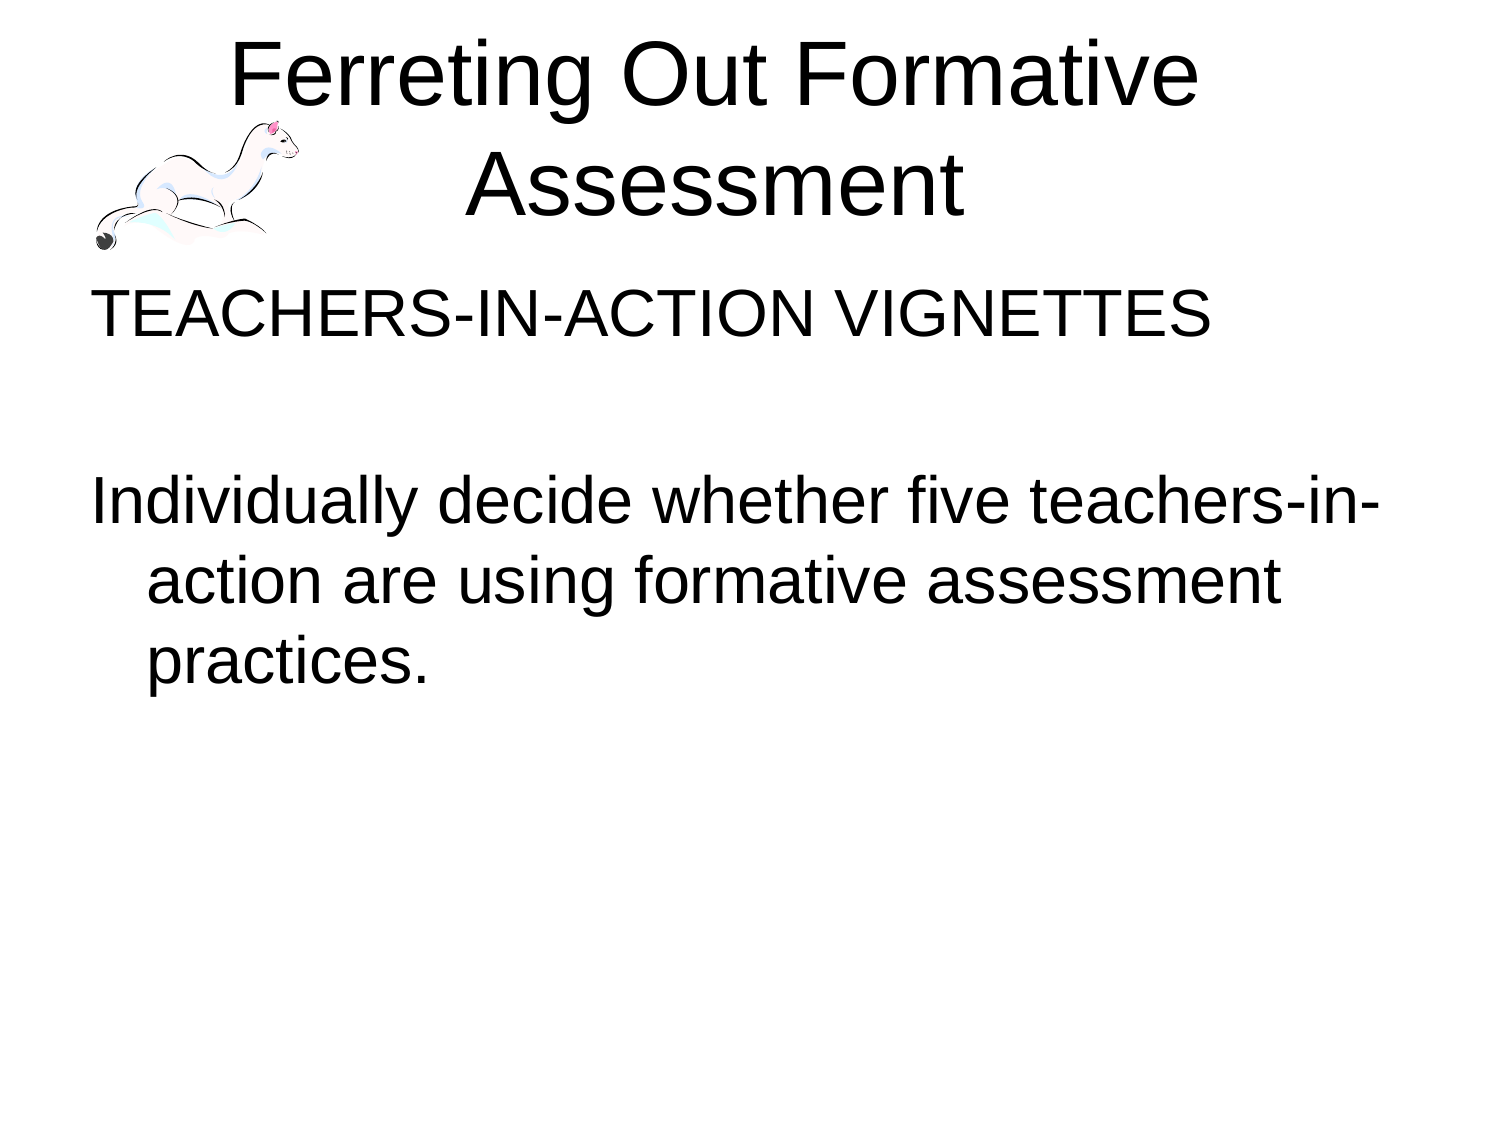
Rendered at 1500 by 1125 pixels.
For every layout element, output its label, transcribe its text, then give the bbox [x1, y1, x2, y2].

title Ferreting Out Formative Assessment [24, 0, 1406, 263]
picture [92, 112, 301, 263]
list TEACHERS-IN-ACTION VIGNETTES Individually decide whether five teachers-in-action are using formative assessment practices. [75, 262, 1425, 1005]
